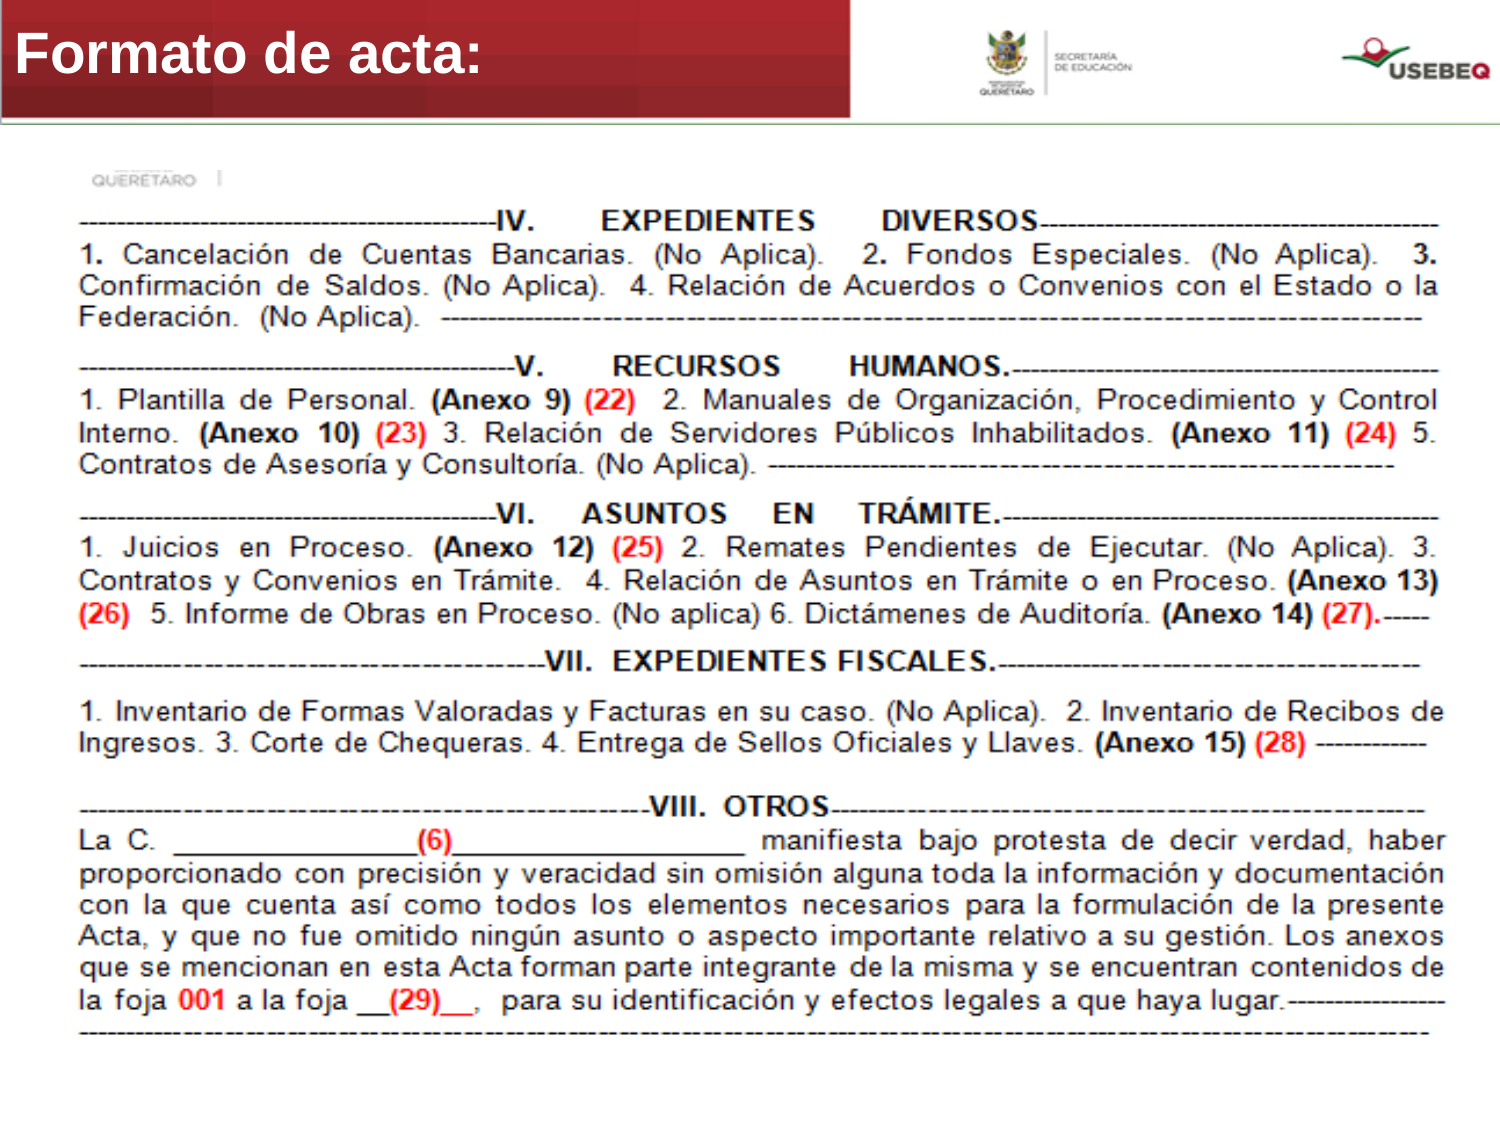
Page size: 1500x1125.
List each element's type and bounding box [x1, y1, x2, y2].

picture [0, 0, 1500, 125]
picture [57, 170, 1465, 1055]
